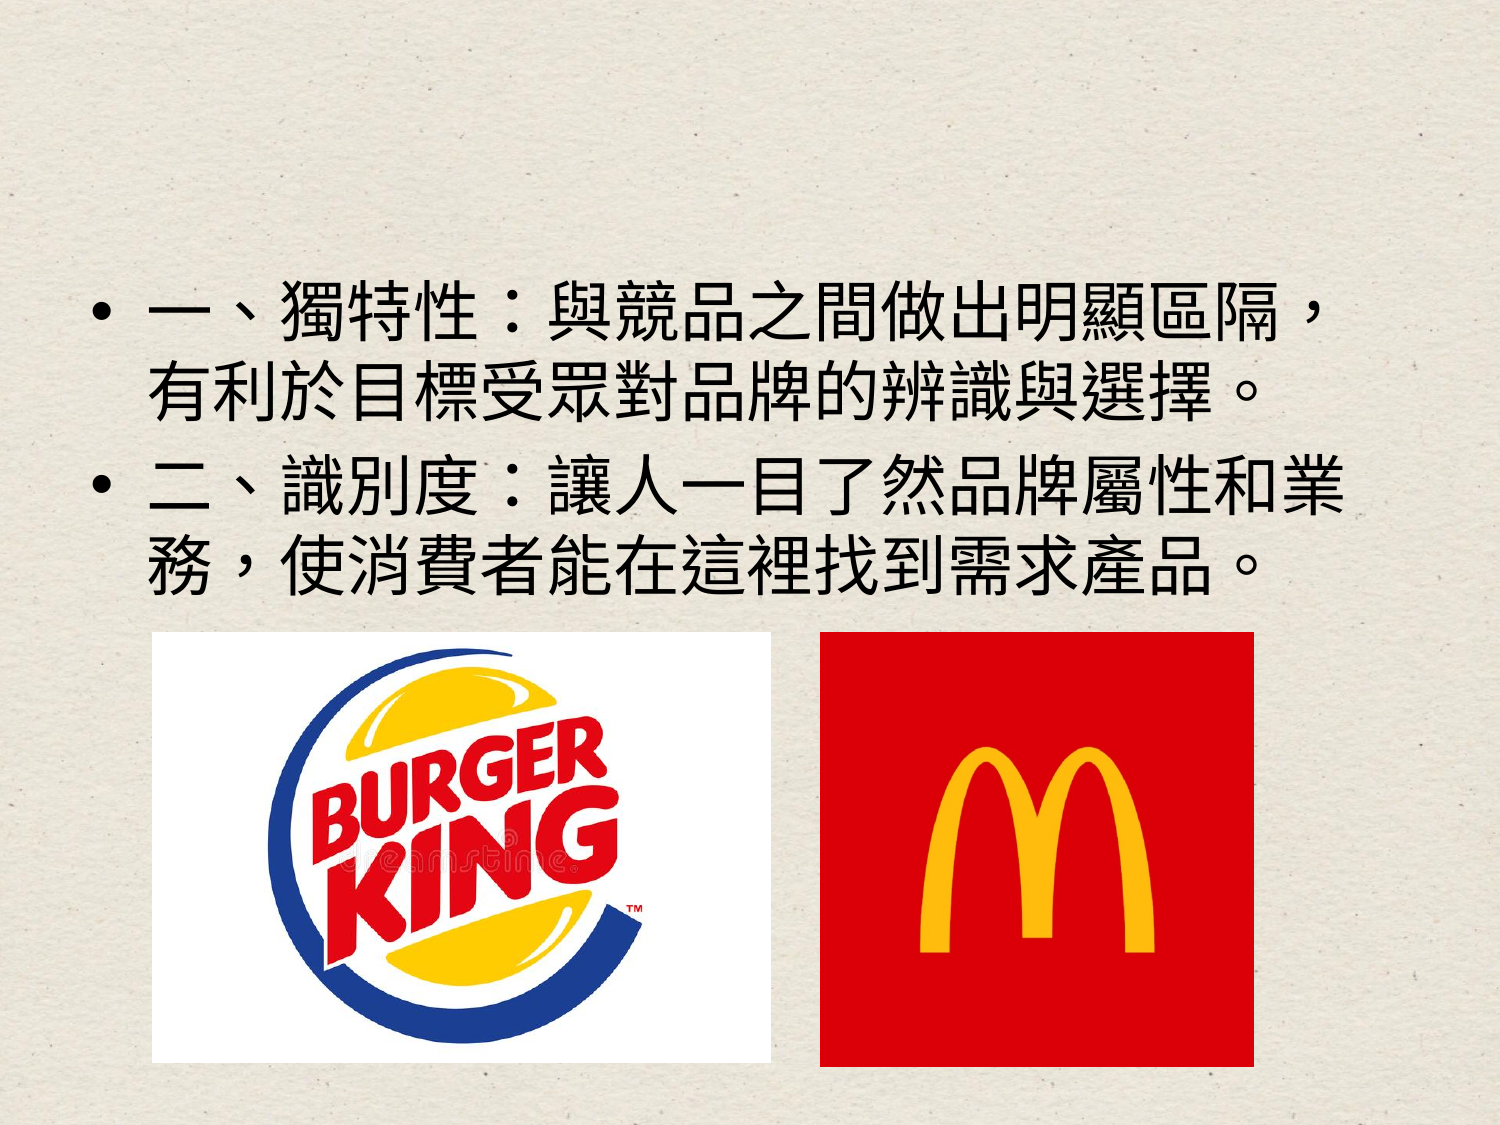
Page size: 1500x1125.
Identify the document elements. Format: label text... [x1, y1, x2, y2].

list 一、獨特性：與競品之間做出明顯區隔，有利於目標受眾對品牌的辨識與選擇。 二、識別度：讓人一目了然品牌屬性和業務，使消費者能在這裡找到需求產品。 [75, 262, 1425, 1005]
picture [0, 0, 1500, 1125]
